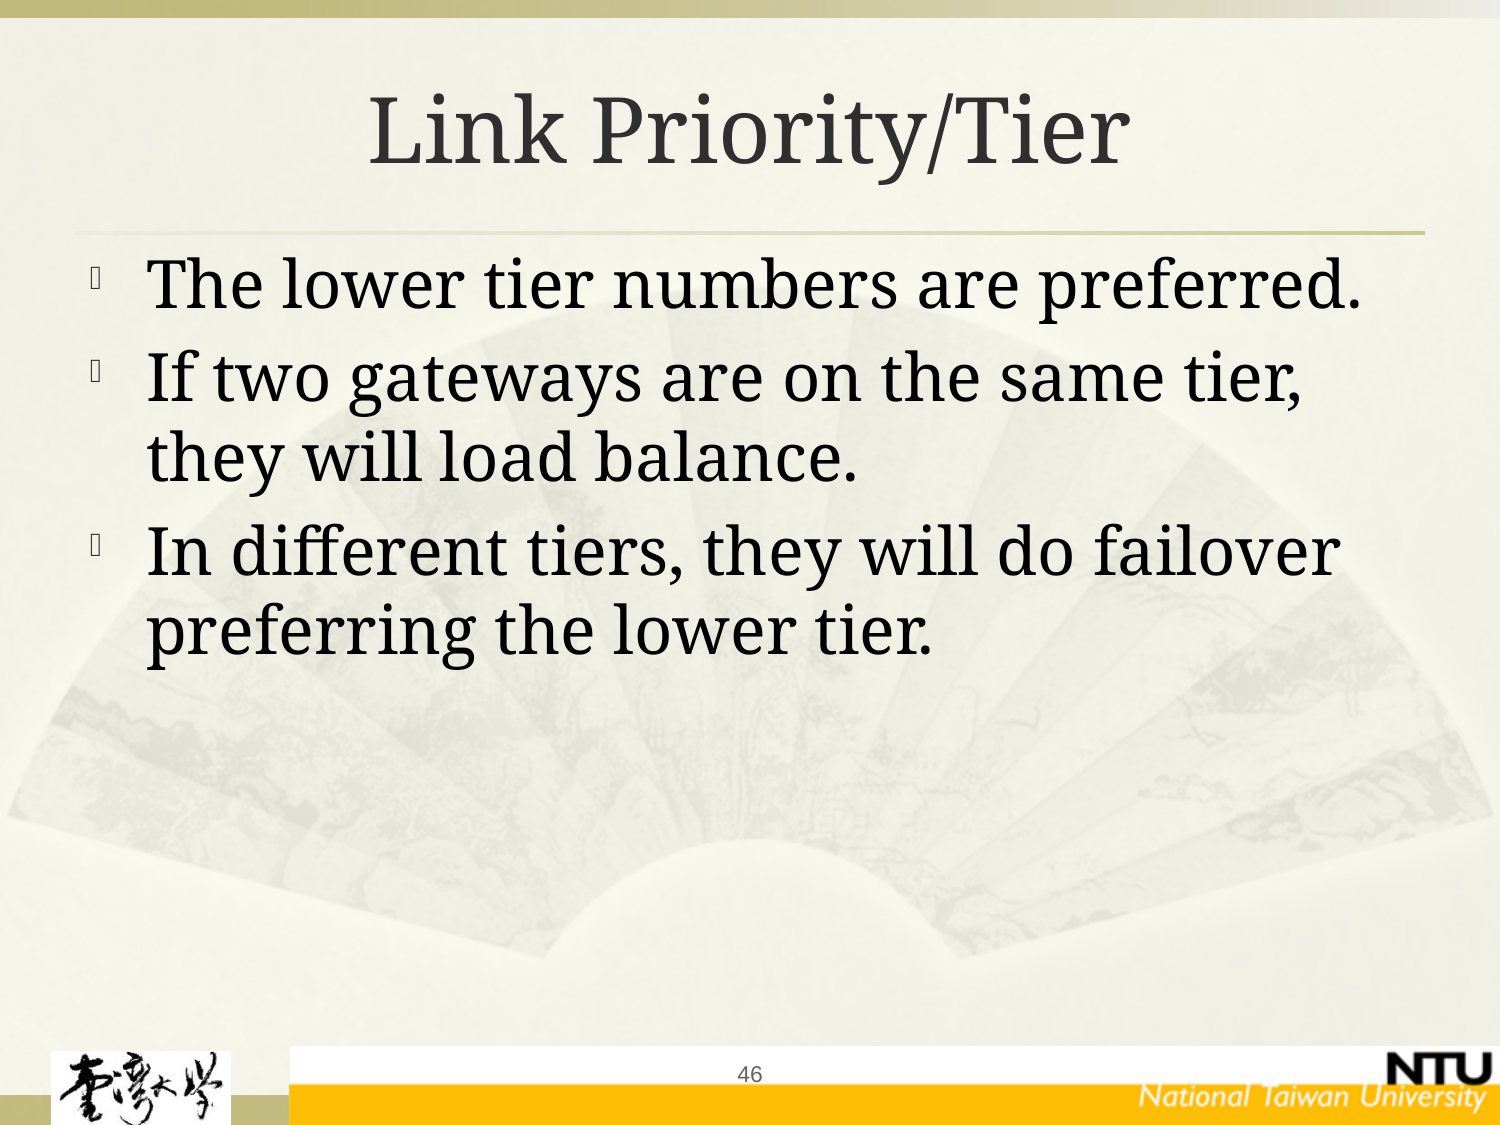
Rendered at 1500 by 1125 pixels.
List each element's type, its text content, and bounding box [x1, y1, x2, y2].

picture [51, 1051, 231, 1125]
picture [289, 1046, 1500, 1125]
title Link Priority/Tier [75, 45, 1425, 209]
slide_number 46 [675, 1050, 825, 1097]
list The lower tier numbers are preferred. If two gateways are on the same tier, they will load balance. In different tiers, they will do failover preferring the lower tier. [75, 234, 1425, 1032]
